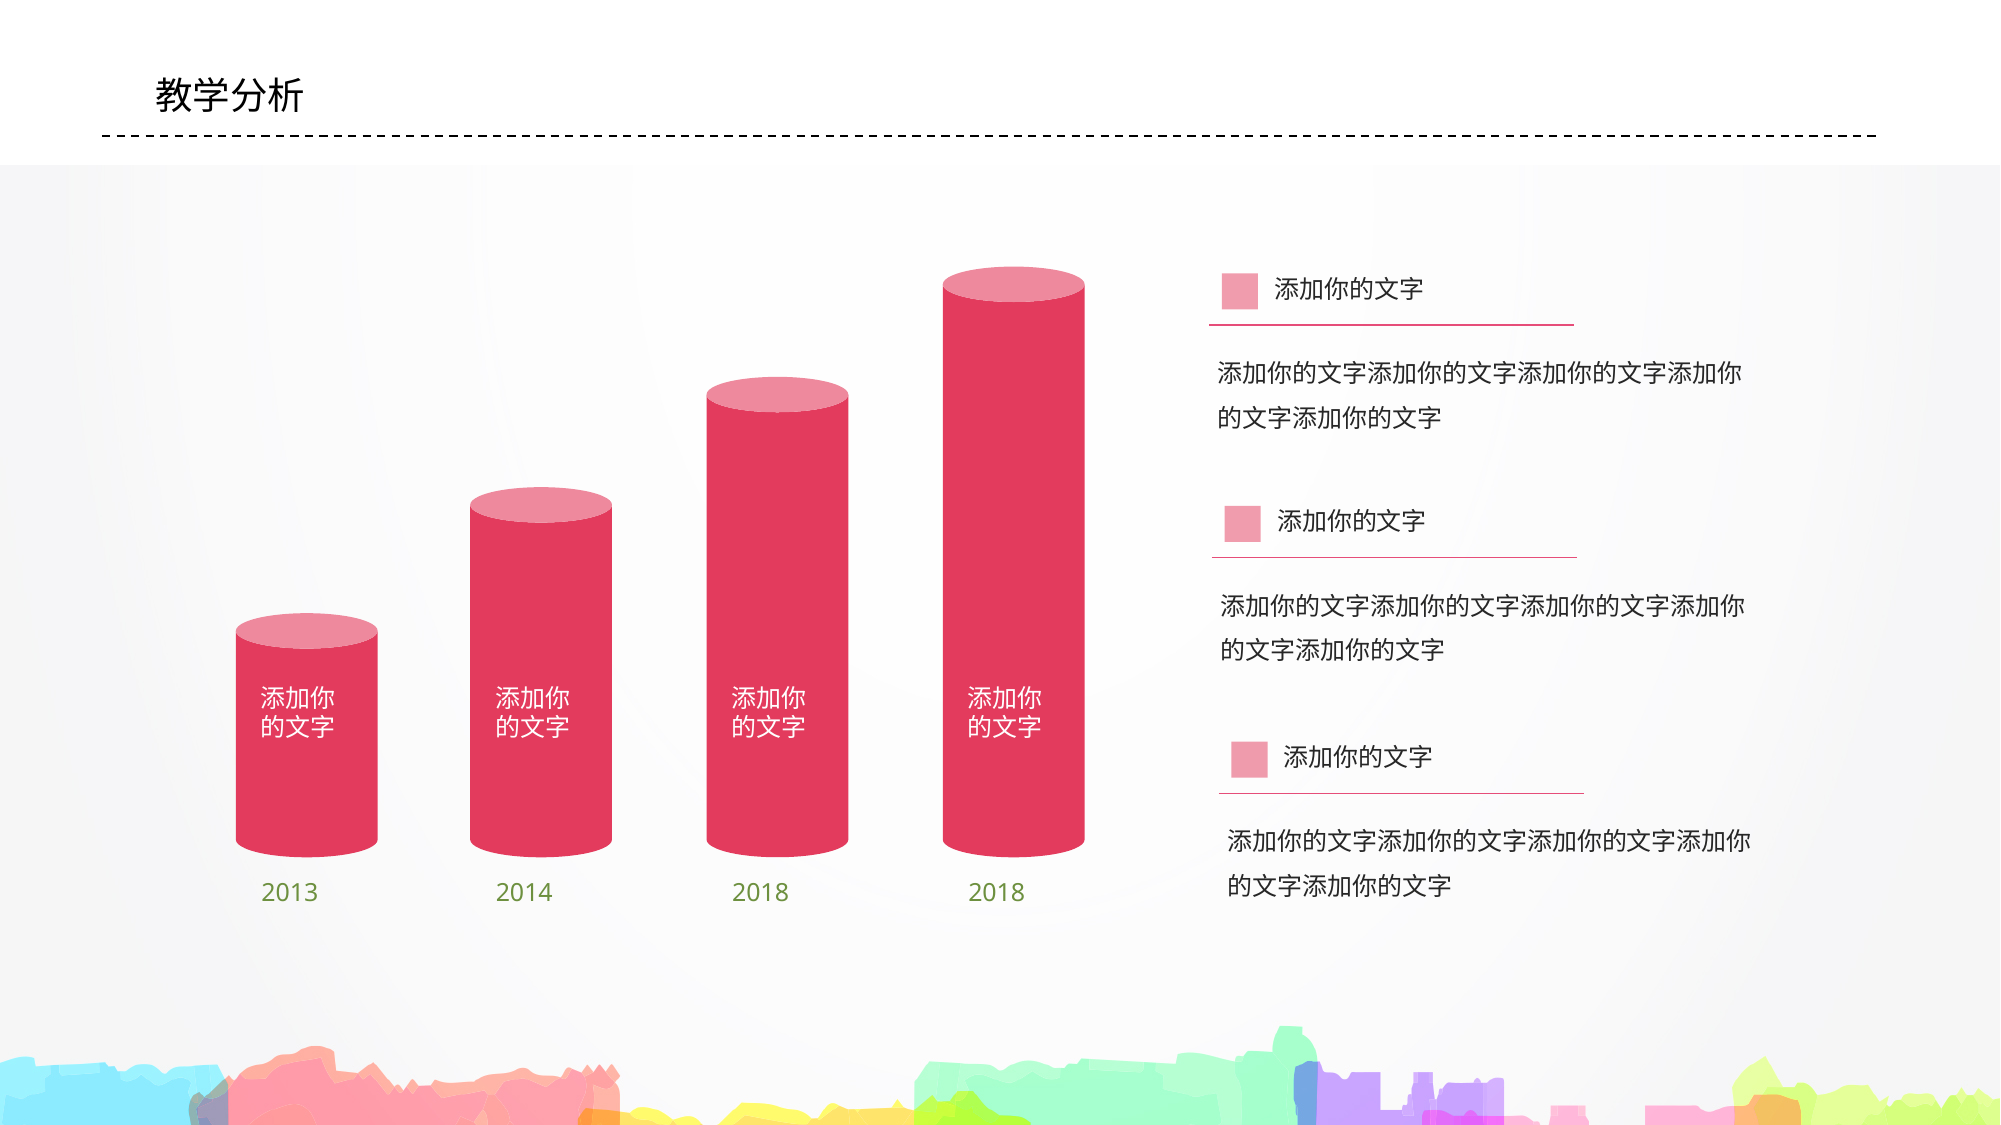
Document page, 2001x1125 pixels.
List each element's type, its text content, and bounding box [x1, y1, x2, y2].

text_box 教学分析 [140, 64, 321, 125]
picture [0, 0, 2000, 1125]
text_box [235, 265, 1771, 912]
